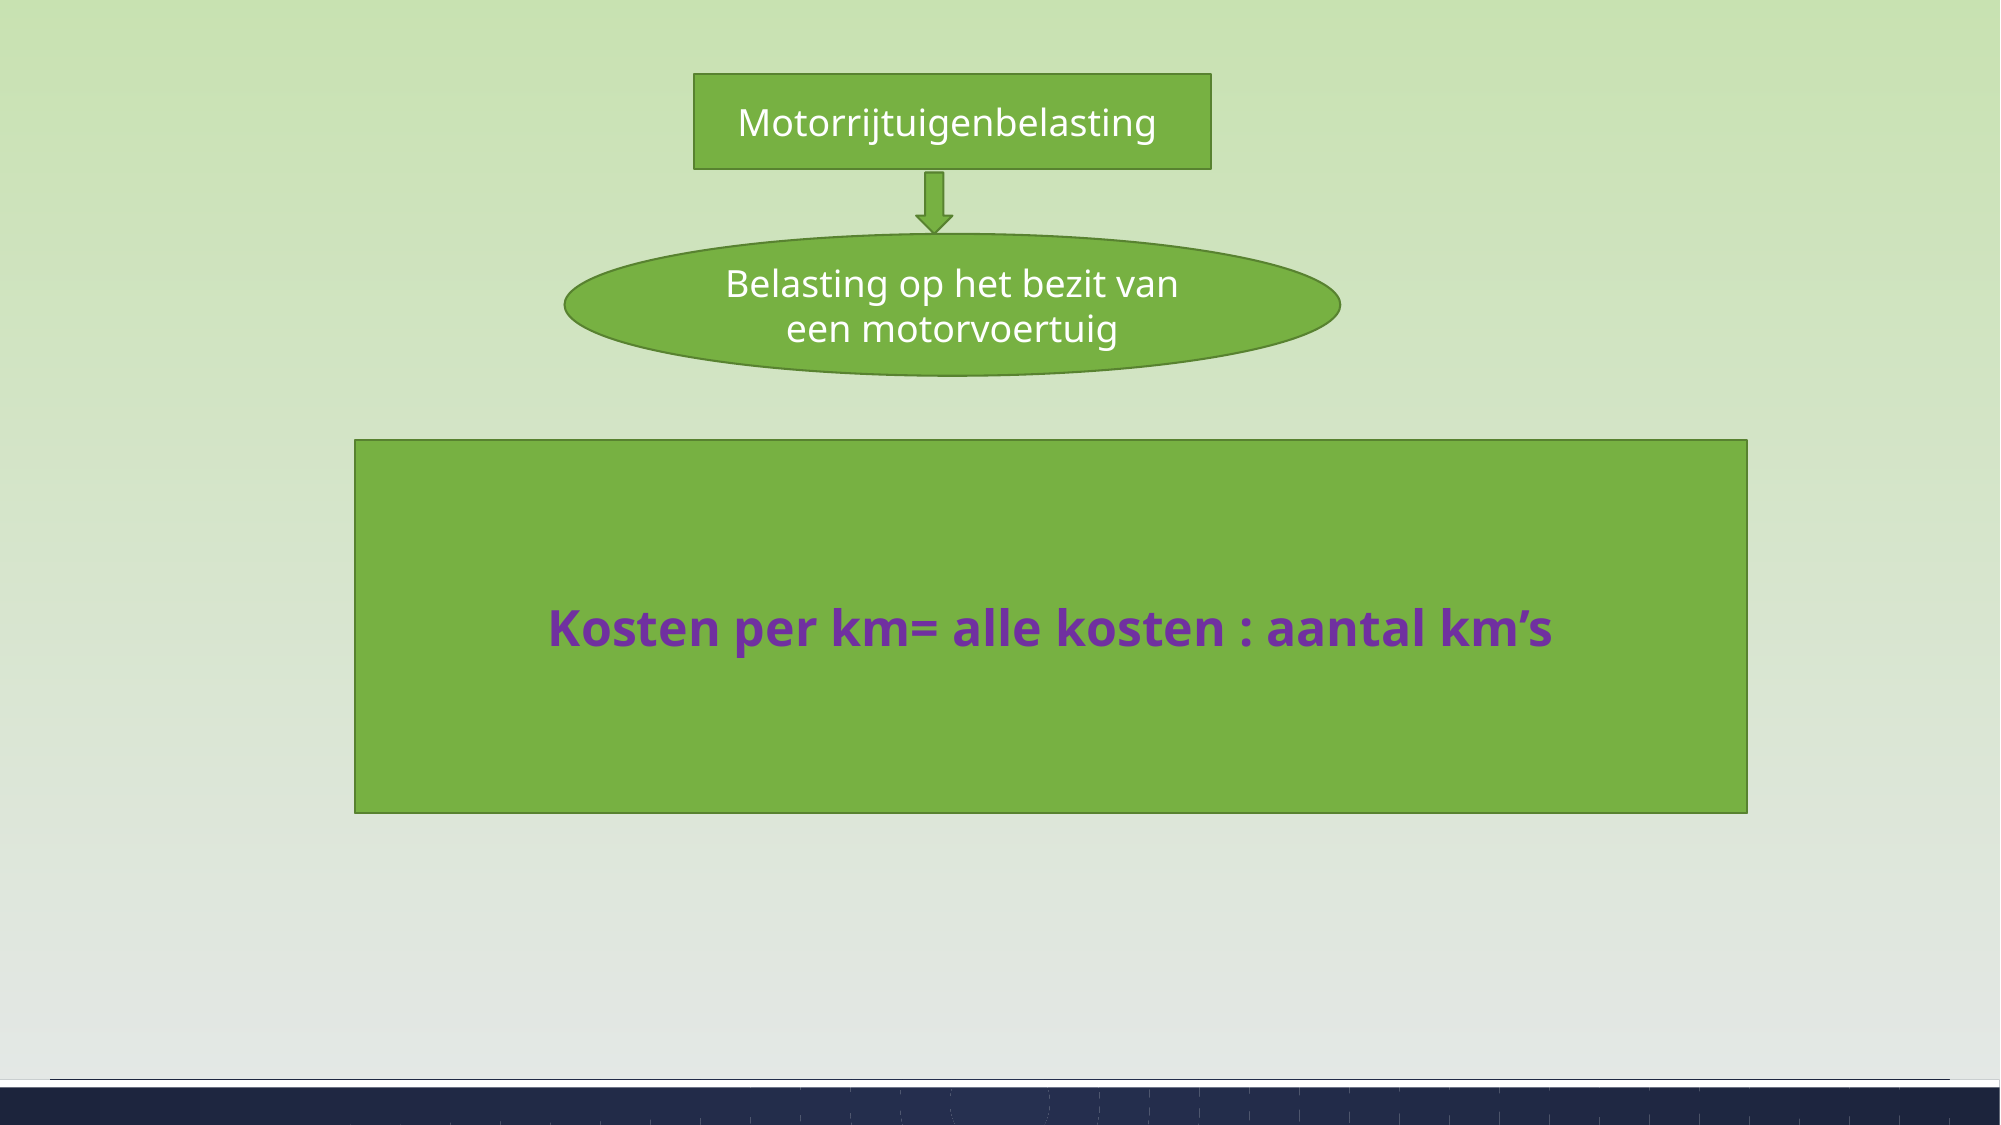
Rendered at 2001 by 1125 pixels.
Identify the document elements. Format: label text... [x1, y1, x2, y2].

text_box Kosten per km= alle kosten : aantal km’s [354, 439, 1748, 814]
text_box Motorrijtuigenbelasting [693, 73, 1212, 170]
text_box [915, 171, 954, 232]
text_box Belasting op het bezit van een motorvoertuig [563, 232, 1342, 377]
